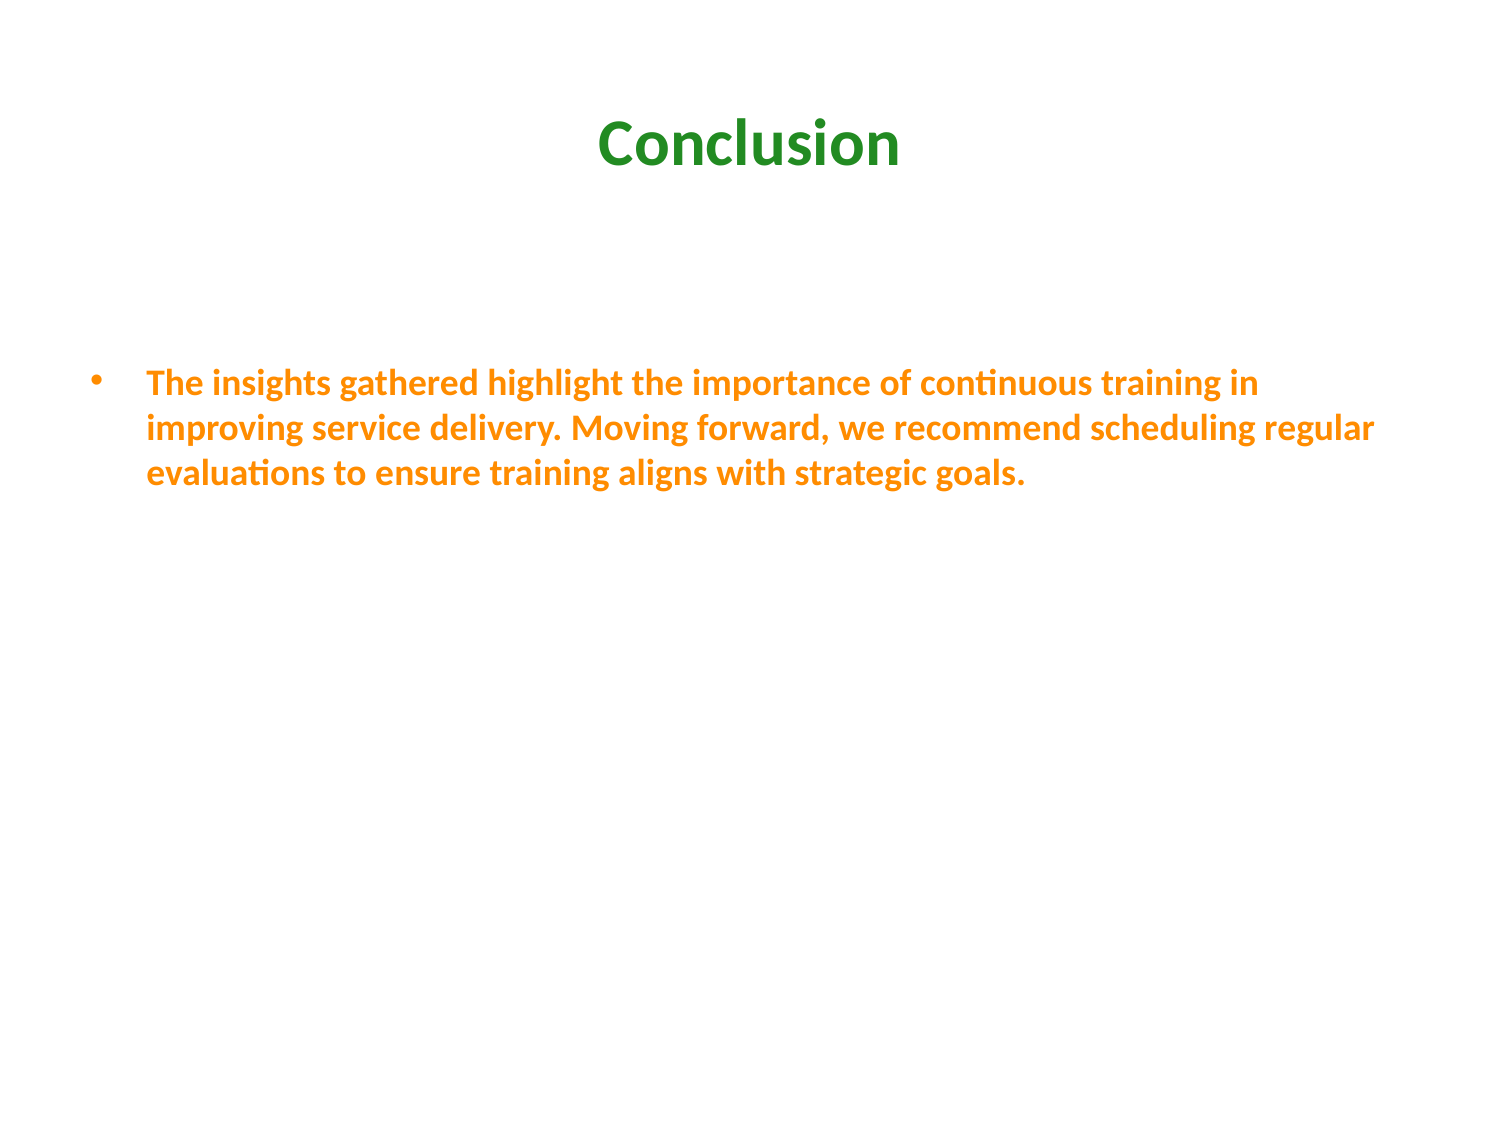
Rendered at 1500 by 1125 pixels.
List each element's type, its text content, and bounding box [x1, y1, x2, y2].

title Conclusion [75, 45, 1425, 233]
list The insights gathered highlight the importance of continuous training in improving service delivery. Moving forward, we recommend scheduling regular evaluations to ensure training aligns with strategic goals. [75, 262, 1425, 1005]
